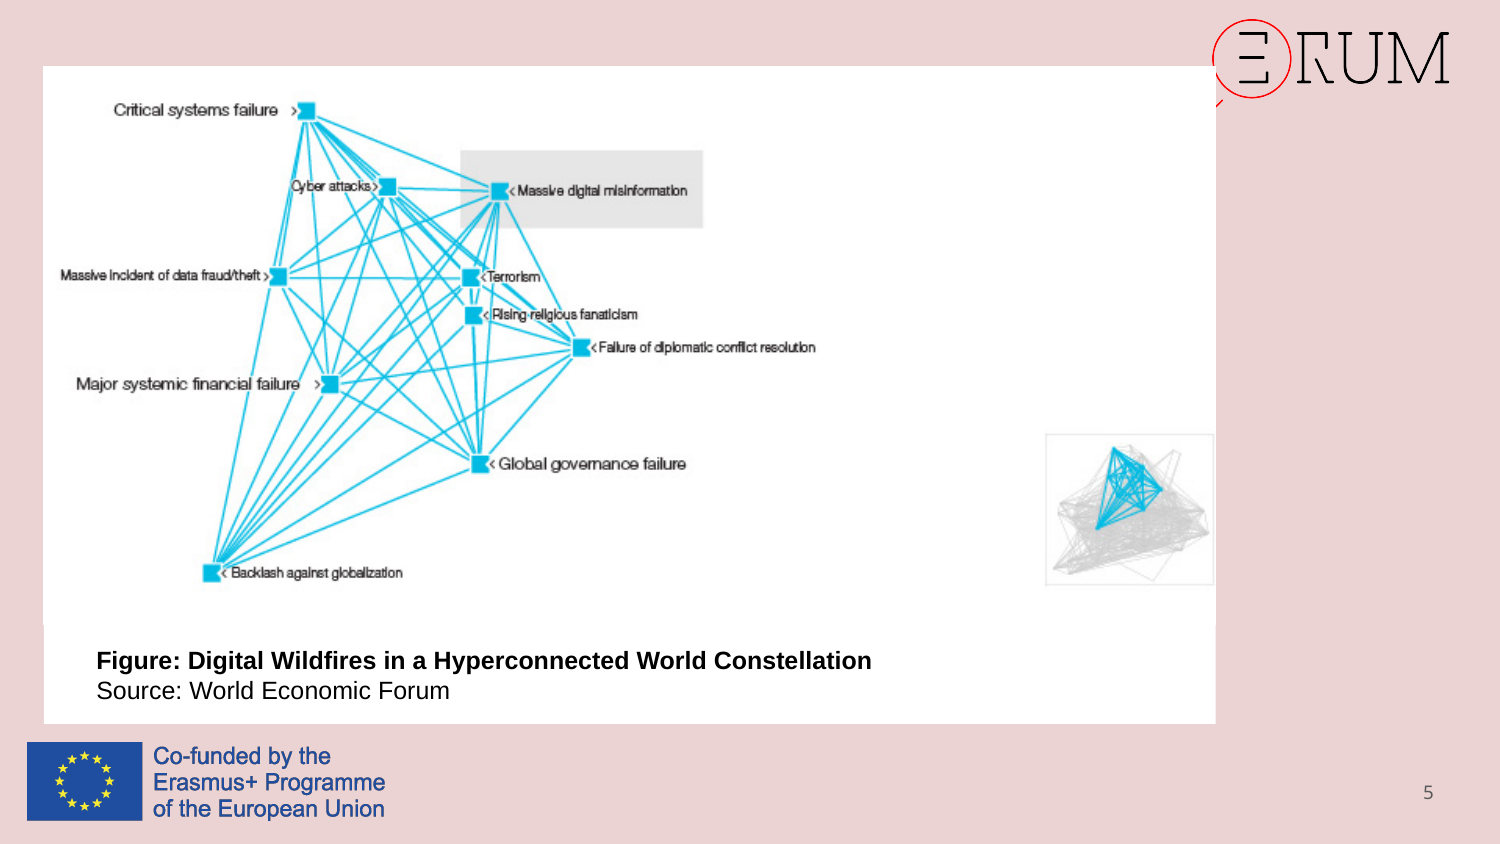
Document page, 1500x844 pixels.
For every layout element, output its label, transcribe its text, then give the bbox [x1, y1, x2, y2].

list Figure: Digital Wildfires in a Hyperconnected World Constellation Source: World Economic Forum [43, 632, 1216, 724]
slide_number 5 [1358, 761, 1449, 826]
picture [43, 0, 1500, 625]
picture [27, 742, 385, 821]
